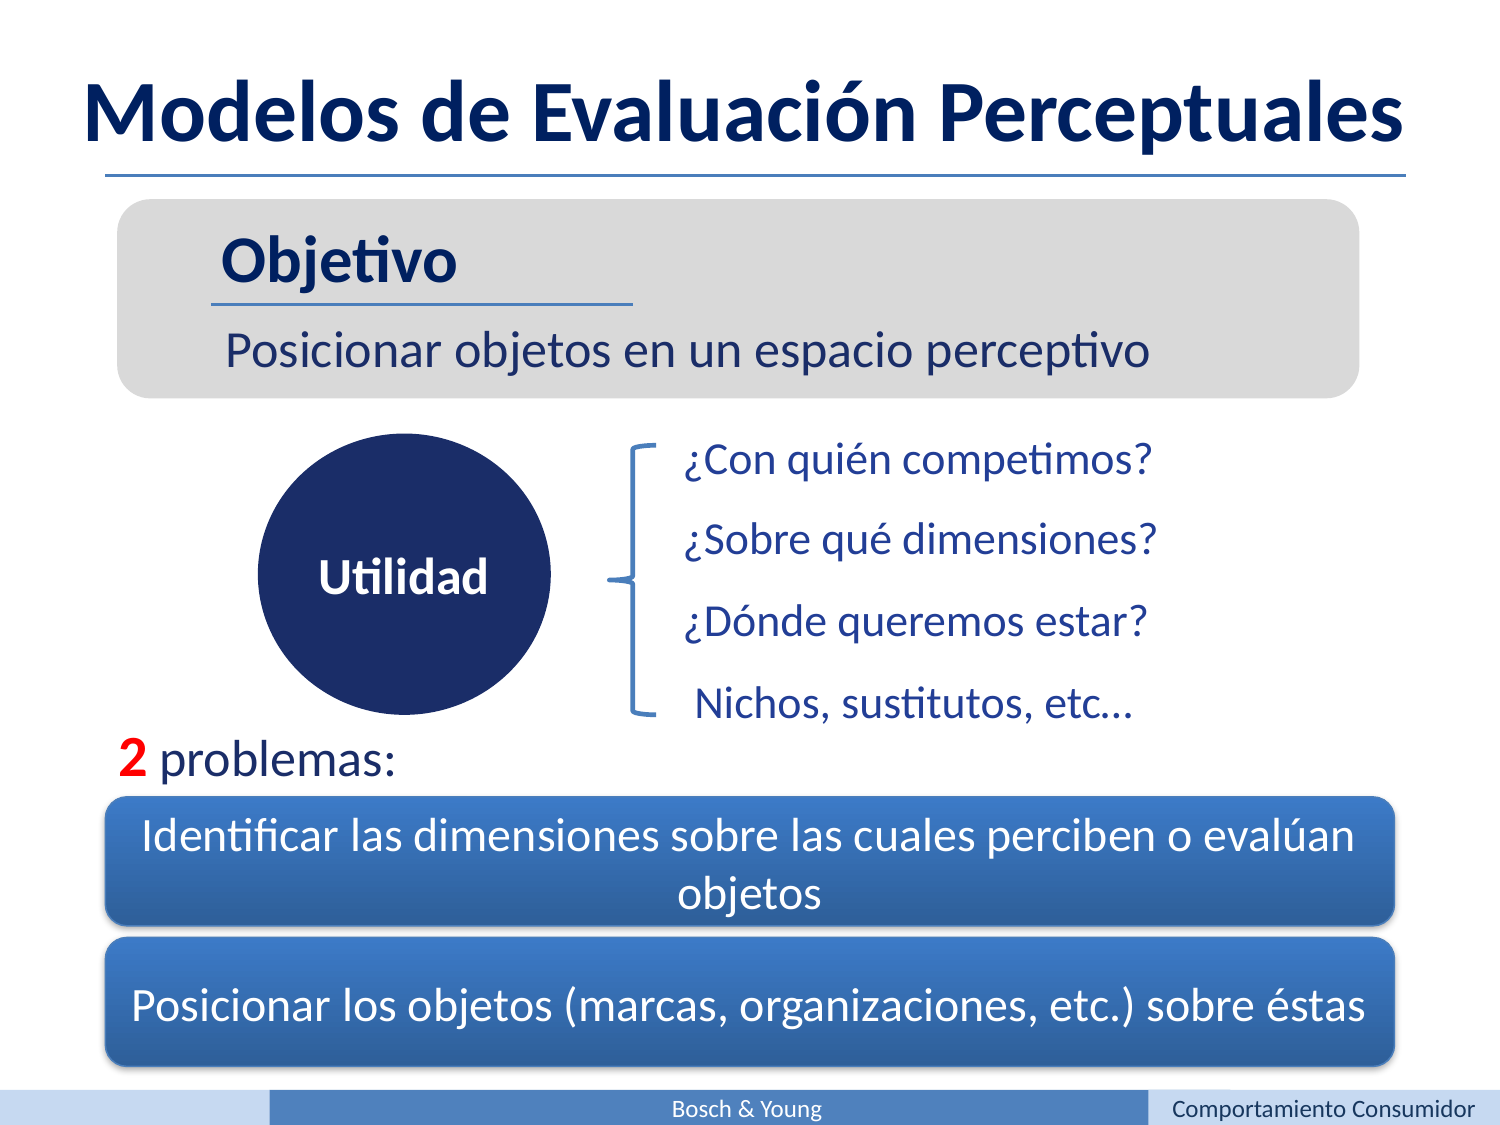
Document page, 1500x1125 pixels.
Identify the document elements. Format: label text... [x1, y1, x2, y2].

text_box Comportamiento Consumidor [1146, 1088, 1500, 1125]
text_box ¿Dónde queremos estar? [667, 583, 1371, 653]
text_box Utilidad [255, 431, 553, 711]
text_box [81, 198, 1360, 399]
text_box ¿Sobre qué dimensiones? [667, 501, 1371, 571]
text_box [0, 1088, 272, 1125]
text_box Posicionar los objetos (marcas, organizaciones, etc.) sobre éstas [104, 936, 1396, 1068]
text_box 2 problemas: [0, 711, 610, 796]
text_box ¿Con quién competimos? [667, 421, 1371, 492]
text_box [608, 444, 657, 716]
text_box Bosch & Young [272, 1088, 1146, 1125]
text_box Modelos de Evaluación Perceptuales [58, 46, 1430, 167]
text_box Identificar las dimensiones sobre las cuales perciben o evalúan objetos [104, 796, 1396, 927]
text_box Nichos, sustitutos, etc… [679, 665, 1383, 735]
